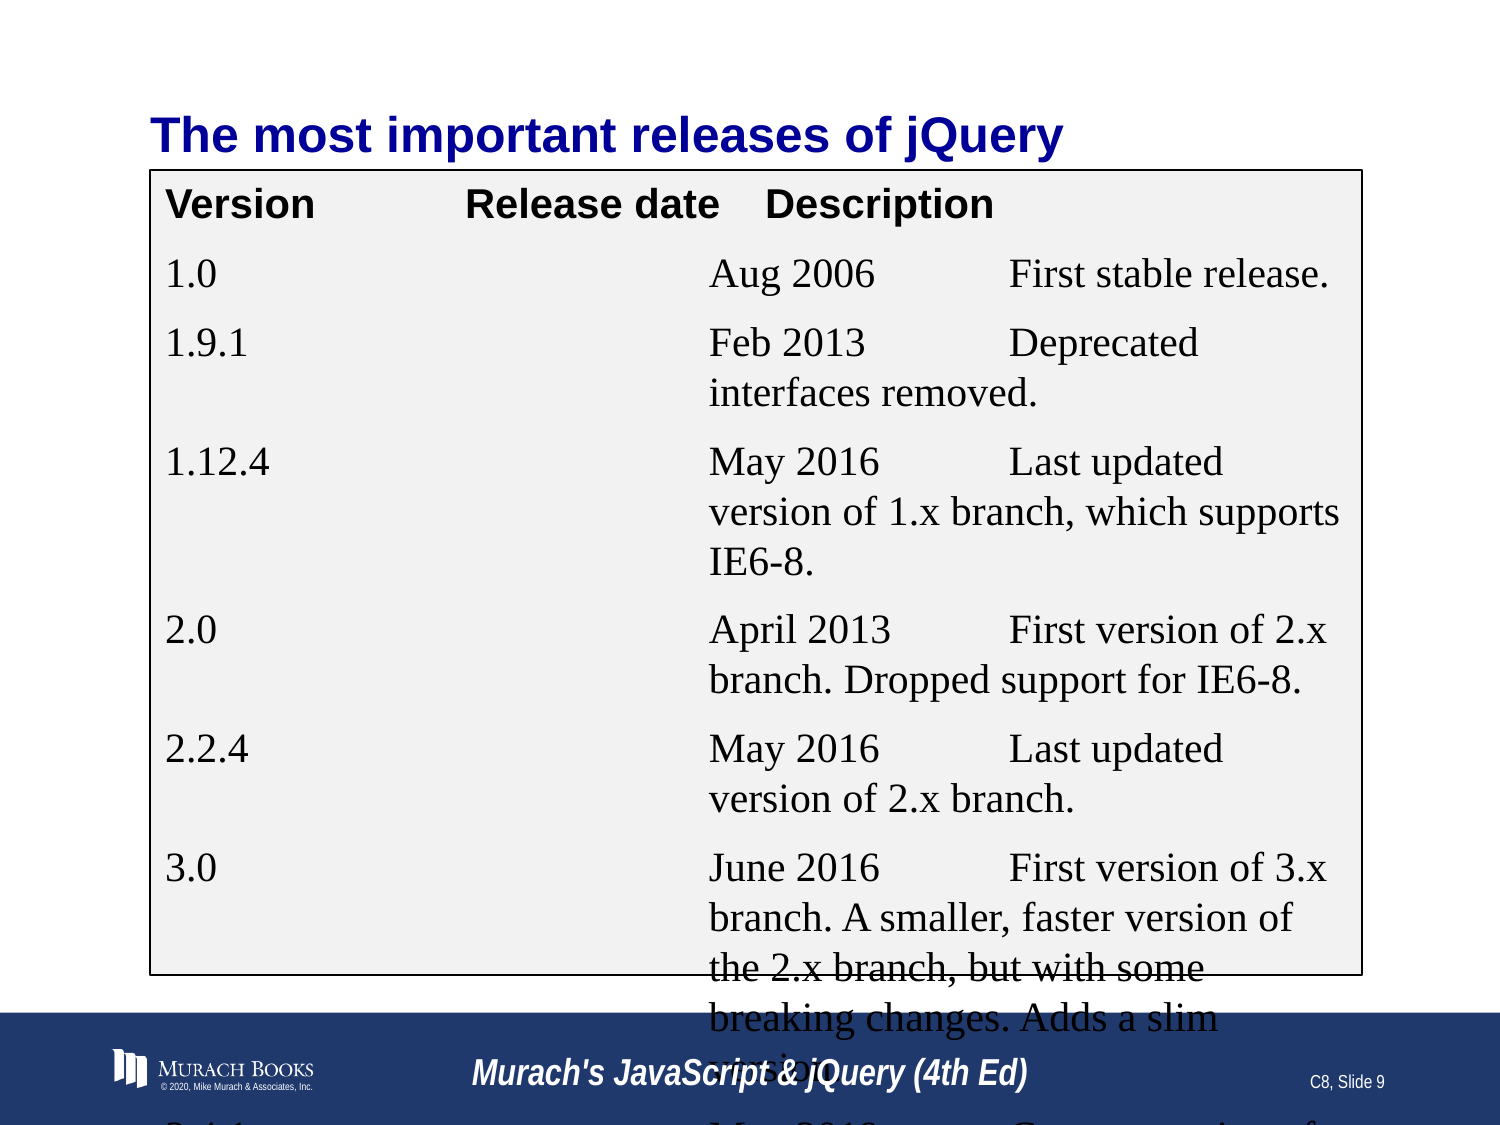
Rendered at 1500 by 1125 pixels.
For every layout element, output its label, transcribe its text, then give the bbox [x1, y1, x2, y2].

footer © 2020, Mike Murach & Associates, Inc. [12, 1025, 463, 1100]
title The most important releases of jQuery [150, 102, 1350, 164]
list Version Release date Description 1.0 Aug 2006 First stable release. 1.9.1 Feb 2013 Deprecated interfaces removed. 1.12.4 May 2016 Last updated version of 1.x branch, which supports IE6-8. 2.0 April 2013 First version of 2.x branch. Dropped support for IE6-8. 2.2.4 May 2016 Last updated version of 2.x branch. 3.0 June 2016 First version of 3.x branch. A smaller, faster version of the 2.x branch, but with some breaking changes. Adds a slim version. 3.4.1 May 2019 Current version of jQuery. [147, 167, 1365, 978]
slide_number C8, Slide 9 [1087, 1025, 1400, 1100]
slide_number Murach's JavaScript & jQuery (4th Ed) [463, 1025, 1050, 1100]
